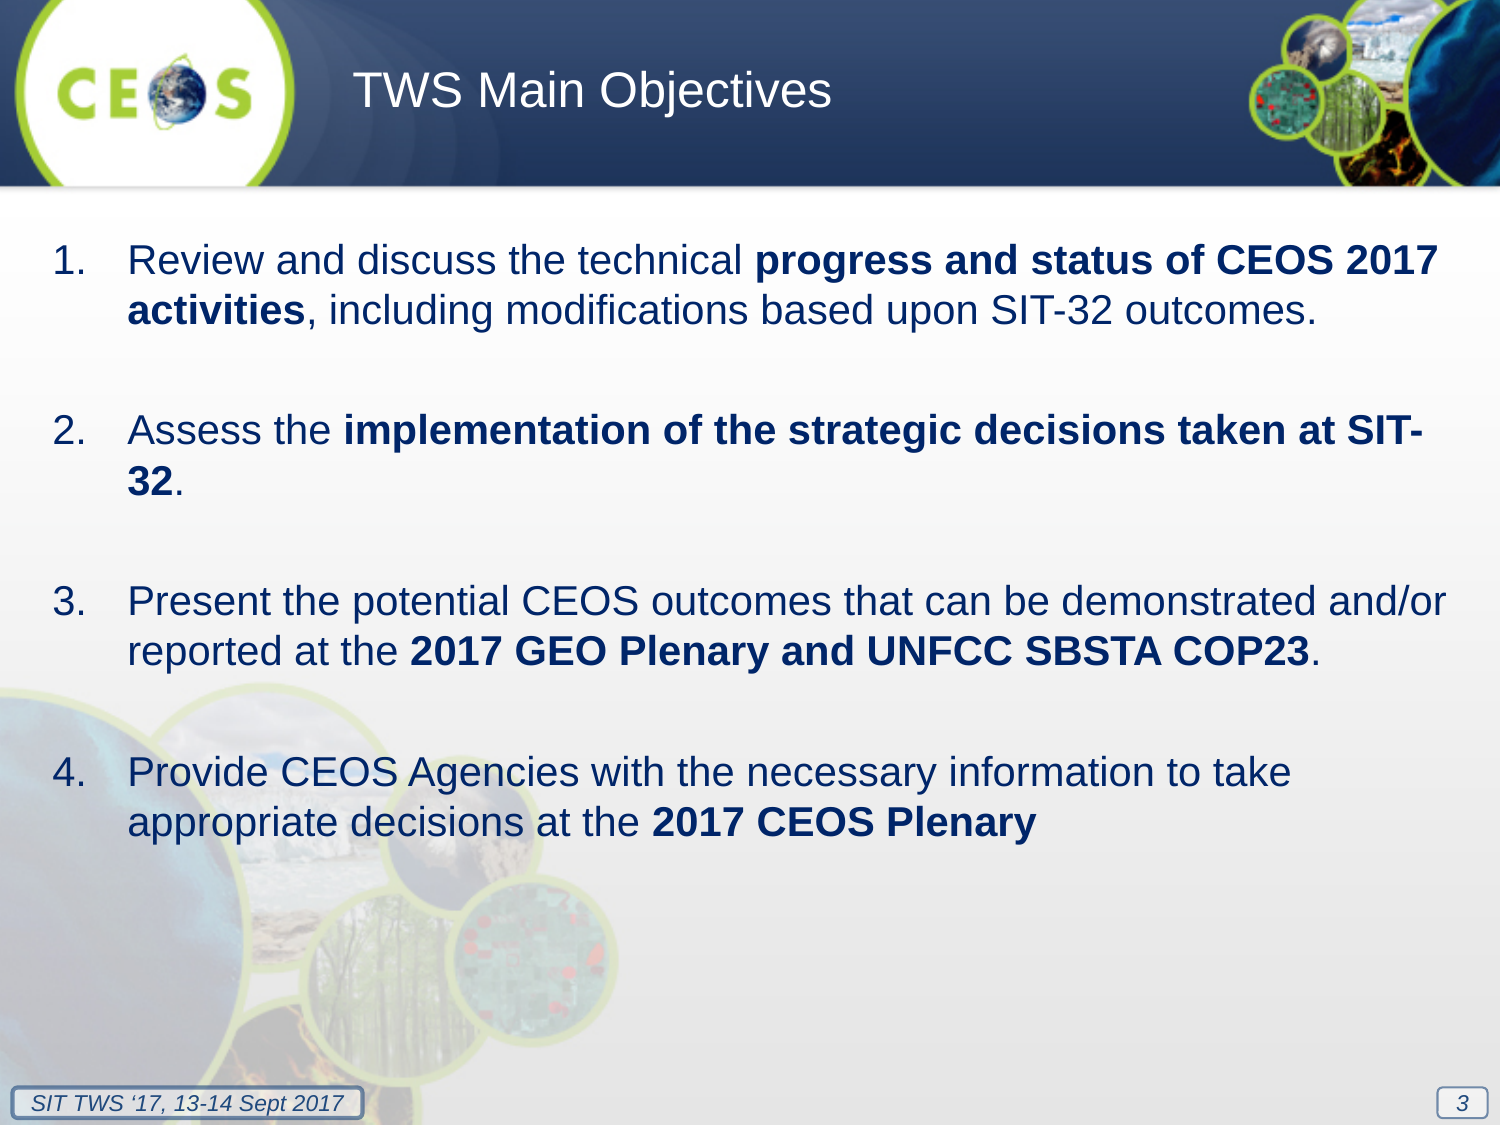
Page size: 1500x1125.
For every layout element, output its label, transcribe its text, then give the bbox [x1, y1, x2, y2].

picture [0, 0, 1500, 1125]
list TWS Main Objectives [337, 50, 1150, 138]
slide_number 3 [1436, 1086, 1489, 1120]
list Review and discuss the technical progress and status of CEOS 2017 activities, including modifications based upon SIT-32 outcomes. Assess the implementation of the strategic decisions taken at SIT-32. Present the potential CEOS outcomes that can be demonstrated and/or reported at the 2017 GEO Plenary and UNFCC SBSTA COP23. Provide CEOS Agencies with the necessary information to take appropriate decisions at the 2017 CEOS Plenary [37, 224, 1463, 1000]
